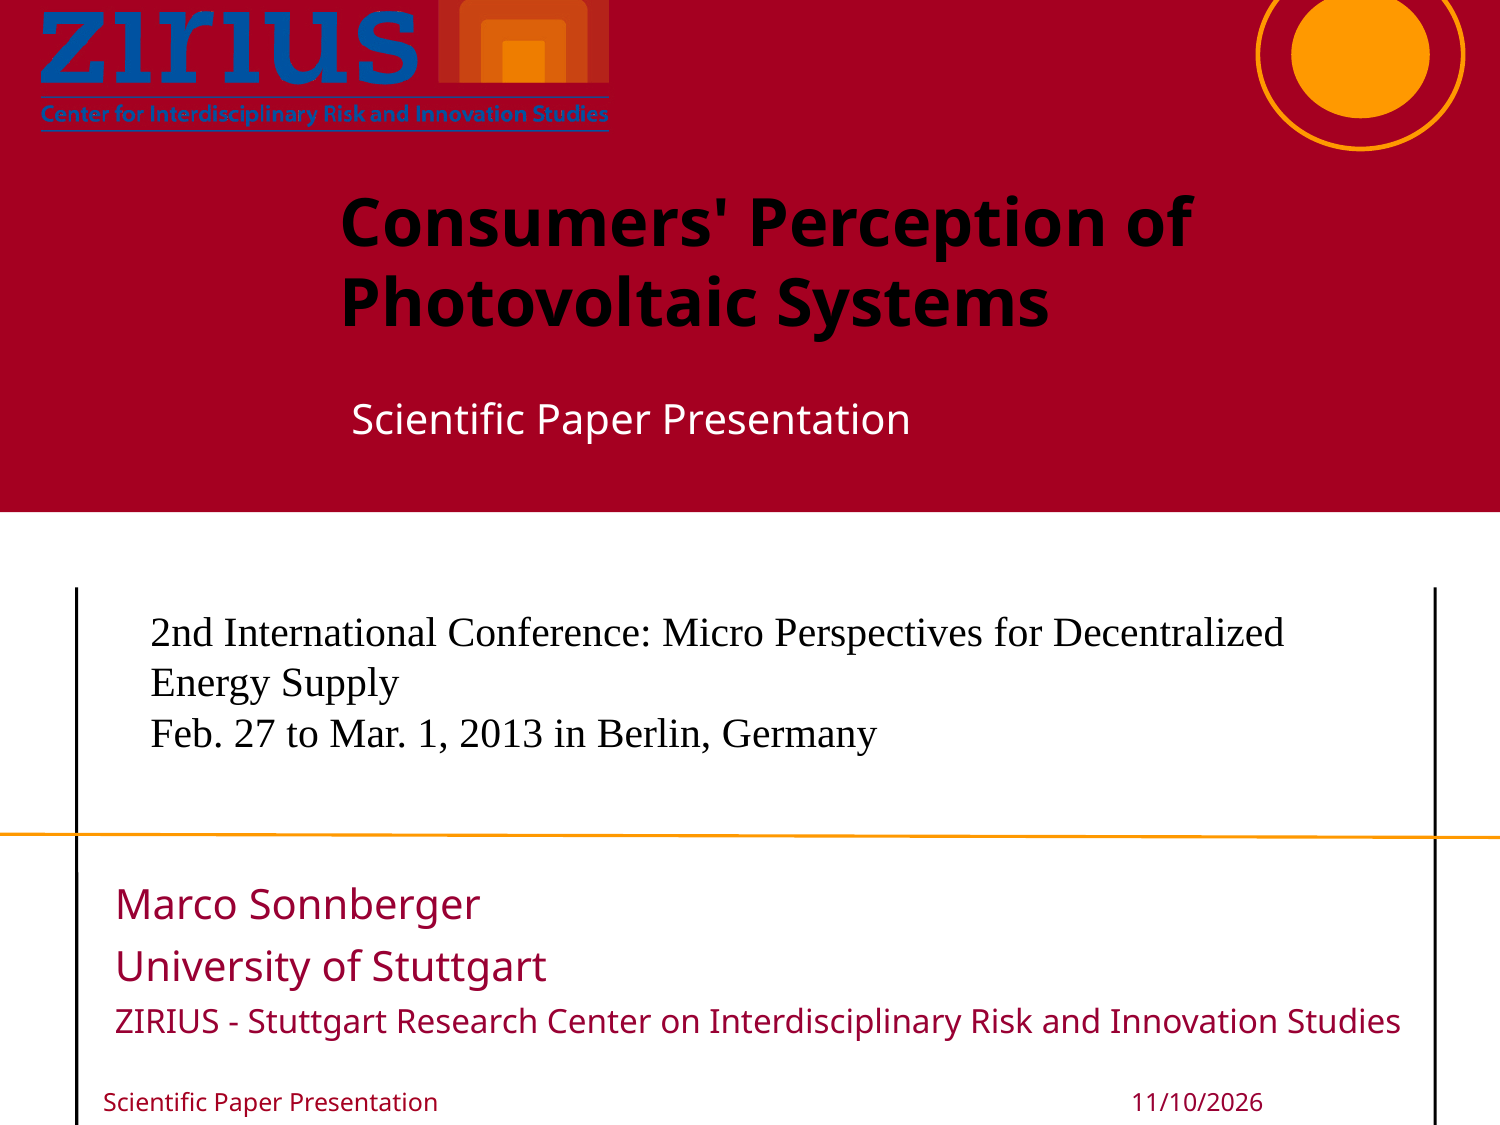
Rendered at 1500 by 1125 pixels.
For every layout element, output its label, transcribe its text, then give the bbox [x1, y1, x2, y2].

list Consumers' Perception of Photovoltaic Systems [324, 172, 1471, 292]
text_box 2/27/2013 [1116, 1079, 1436, 1125]
picture [17, 0, 633, 150]
text_box Marco Sonnberger University of Stuttgart ZIRIUS - Stuttgart Research Center on Interdisciplinary Risk and Innovation Studies [100, 857, 1436, 1048]
